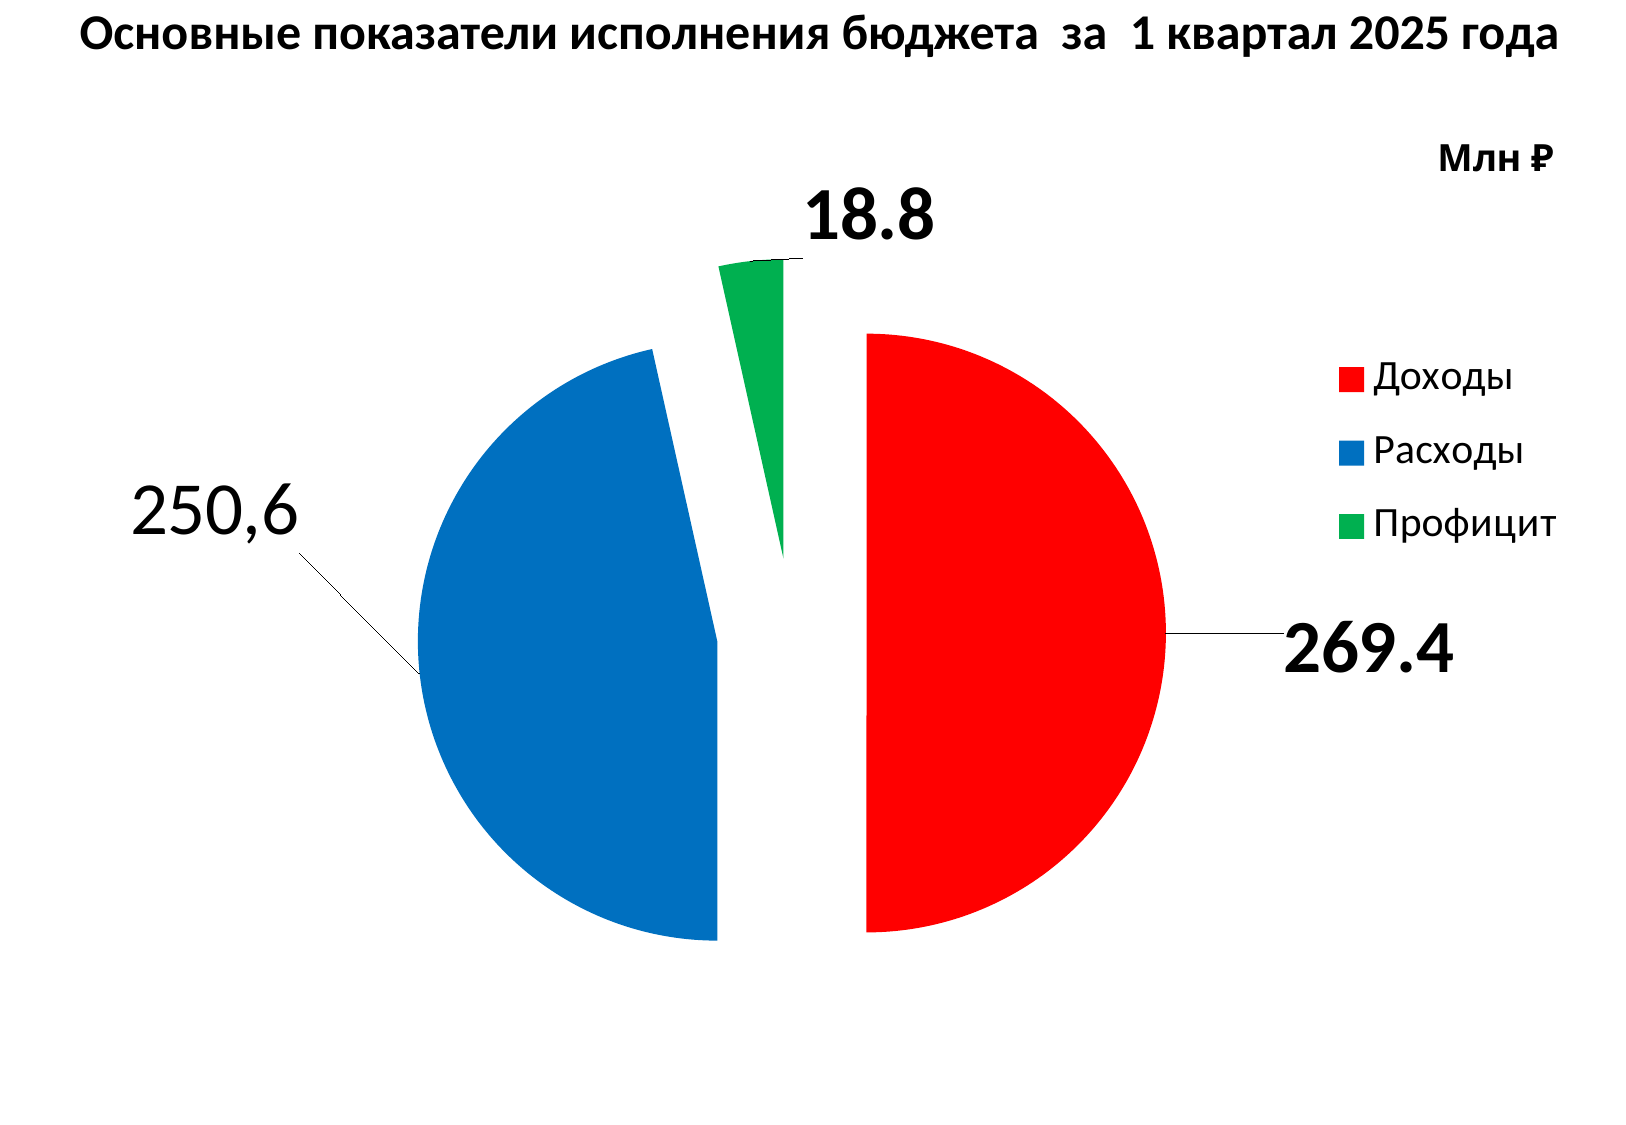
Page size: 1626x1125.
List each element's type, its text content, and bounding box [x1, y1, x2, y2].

title Основные показатели исполнения бюджета за 1 квартал 2025 года [40, 8, 1599, 110]
chart [0, 112, 1612, 1113]
